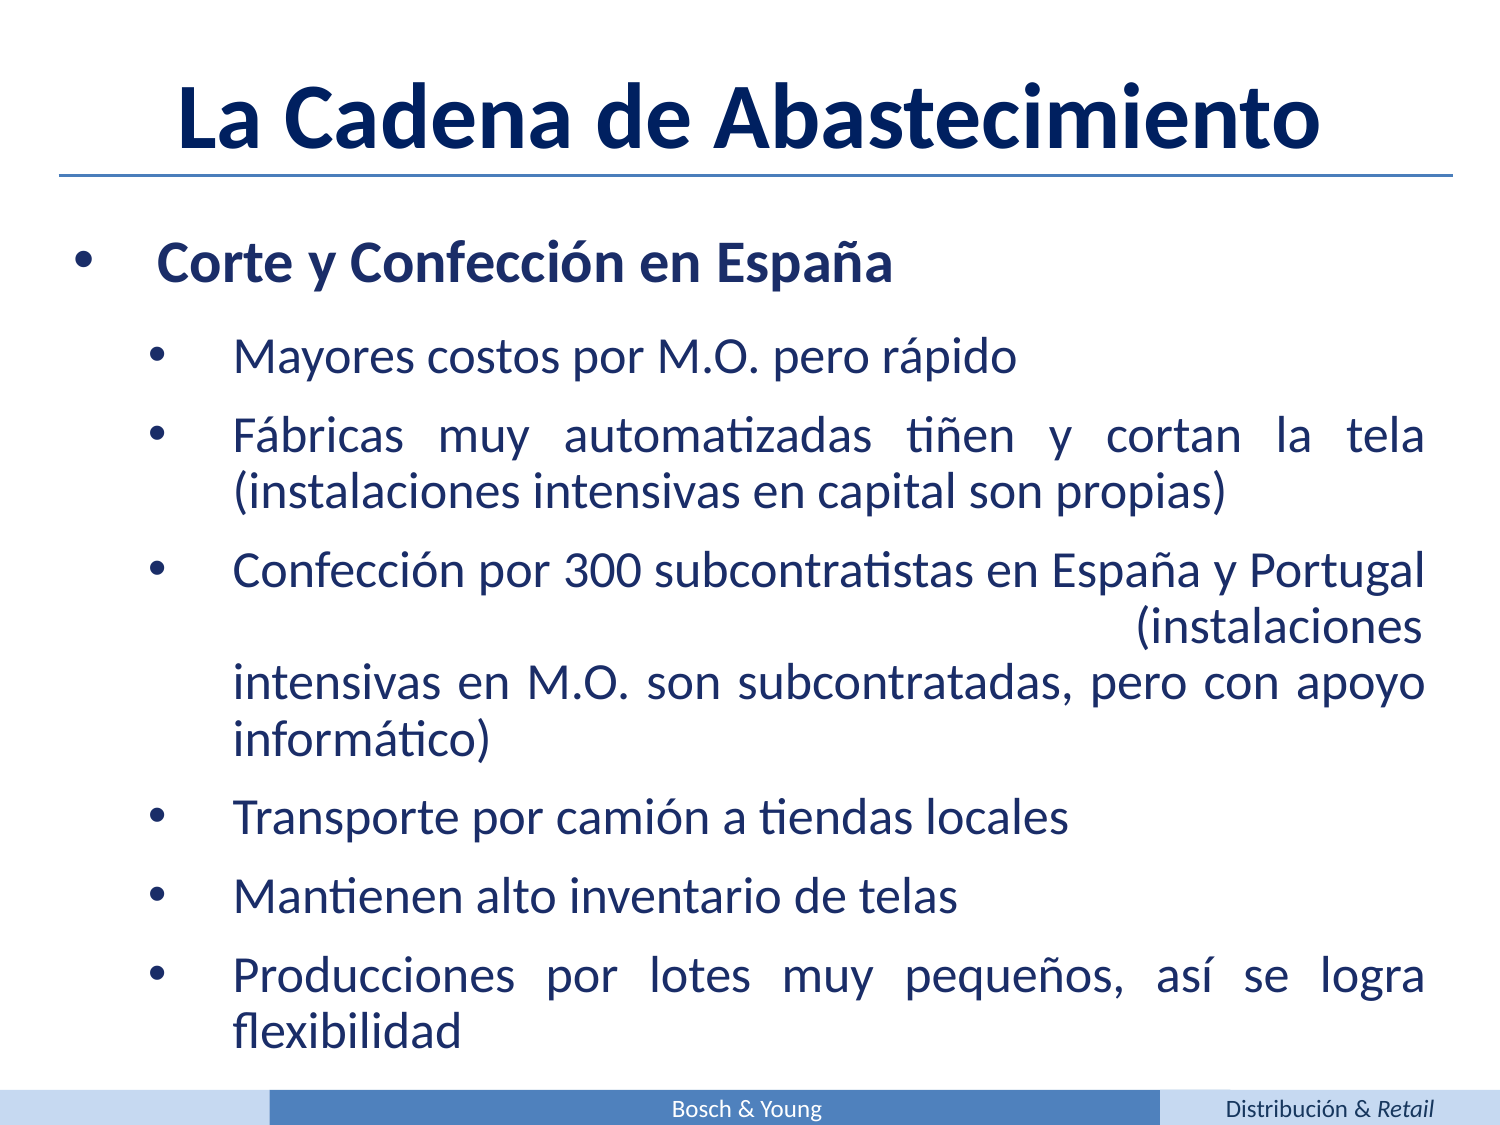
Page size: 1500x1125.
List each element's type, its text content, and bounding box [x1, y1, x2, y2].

text_box Bosch & Young [272, 1088, 1158, 1125]
text_box Corte y Confección en España Mayores costos por M.O. pero rápido Fábricas muy automatizadas tiñen y cortan la tela (instalaciones intensivas en capital son propias) Confección por 300 subcontratistas en España y Portugal (instalaciones intensivas en M.O. son subcontratadas, pero con apoyo informático) Transporte por camión a tiendas locales Mantienen alto inventario de telas Producciones por lotes muy pequeños, así se logra flexibilidad [58, 222, 1442, 1067]
text_box La Cadena de Abastecimiento [35, 47, 1465, 175]
text_box [0, 1088, 272, 1125]
text_box Distribución & Retail [1158, 1088, 1500, 1125]
